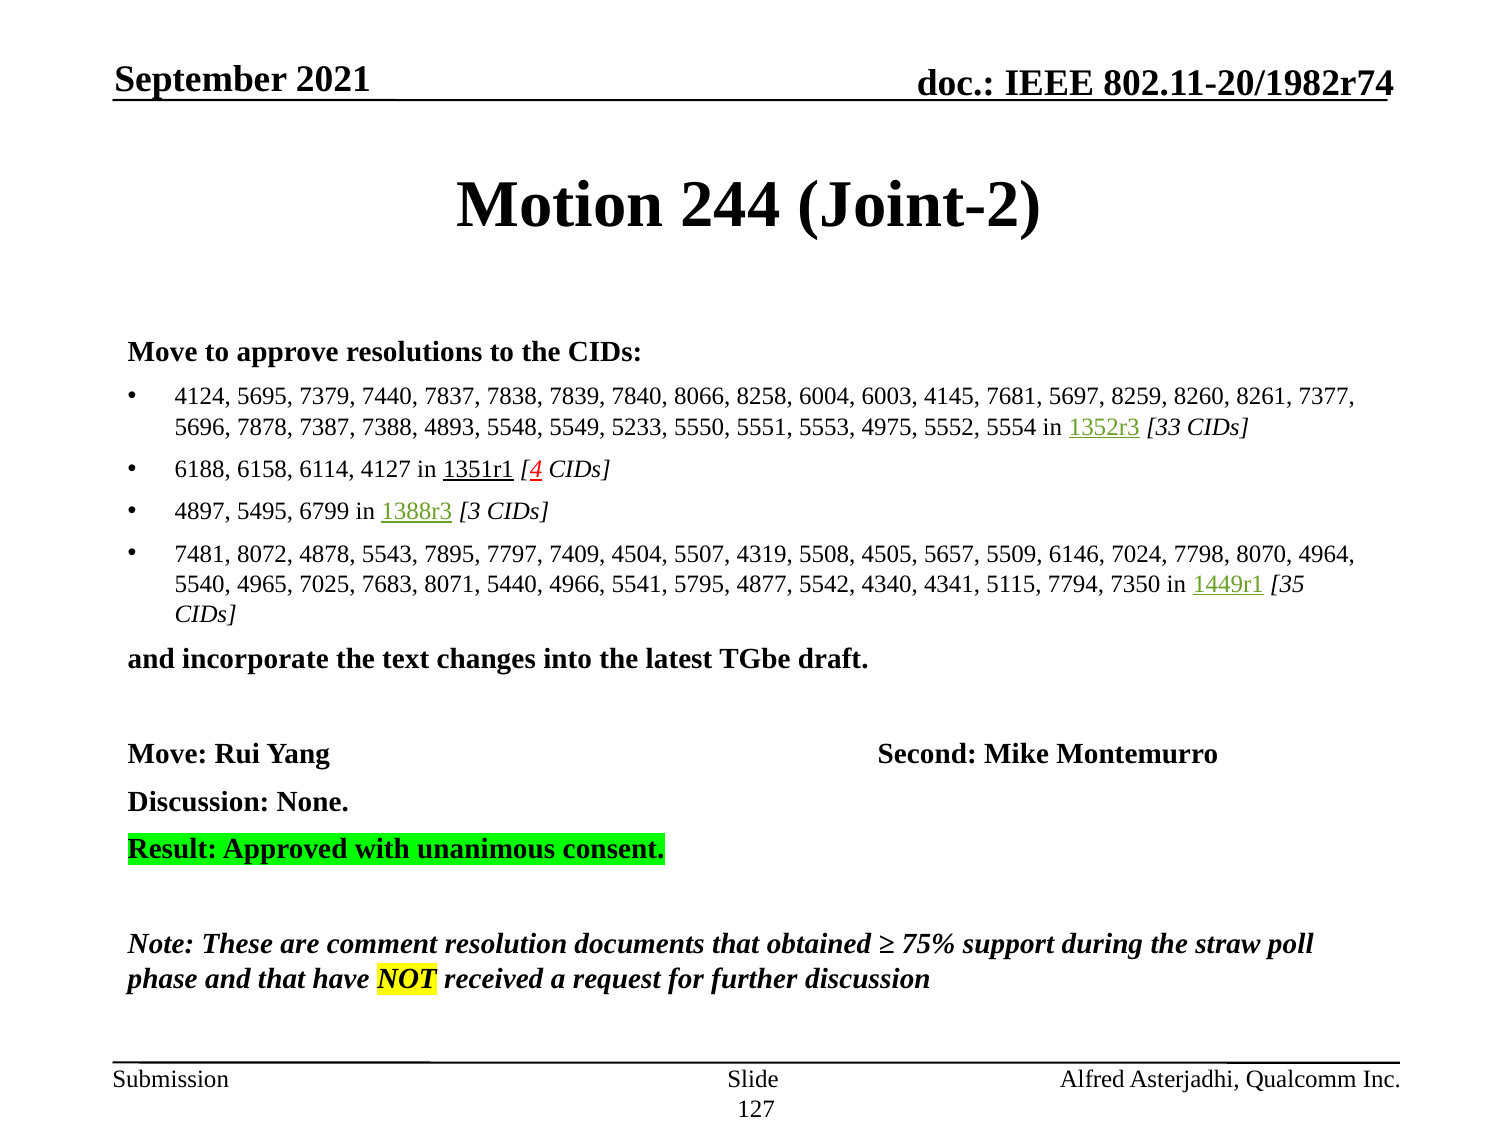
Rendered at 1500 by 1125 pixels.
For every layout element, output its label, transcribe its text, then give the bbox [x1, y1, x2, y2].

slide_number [114, 54, 423, 100]
title Motion 244 (Joint-2) [112, 112, 1388, 288]
list Move to approve resolutions to the CIDs: 4124, 5695, 7379, 7440, 7837, 7838, 7839, 7840, 8066, 8258, 6004, 6003, 4145, 7681, 5697, 8259, 8260, 8261, 7377, 5696, 7878, 7387, 7388, 4893, 5548, 5549, 5233, 5550, 5551, 5553, 4975, 5552, 5554 in 1352r3 [33 CIDs] 6188, 6158, 6114, 4127 in 1351r1 [4 CIDs] 4897, 5495, 6799 in 1388r3 [3 CIDs] 7481, 8072, 4878, 5543, 7895, 7797, 7409, 4504, 5507, 4319, 5508, 4505, 5657, 5509, 6146, 7024, 7798, 8070, 4964, 5540, 4965, 7025, 7683, 8071, 5440, 4966, 5541, 5795, 4877, 5542, 4340, 4341, 5115, 7794, 7350 in 1449r1 [35 CIDs] and incorporate the text changes into the latest TGbe draft. Move: Rui Yang Second: Mike Montemurro Discussion: None. Result: Approved with unanimous consent. Note: These are comment resolution documents that obtained ≥ 75% support during the straw poll phase and that have NOT received a request for further discussion [112, 324, 1388, 1063]
footer Alfred Asterjadhi, Qualcomm Inc. [878, 1061, 1402, 1093]
slide_number Slide 127 [712, 1061, 800, 1123]
